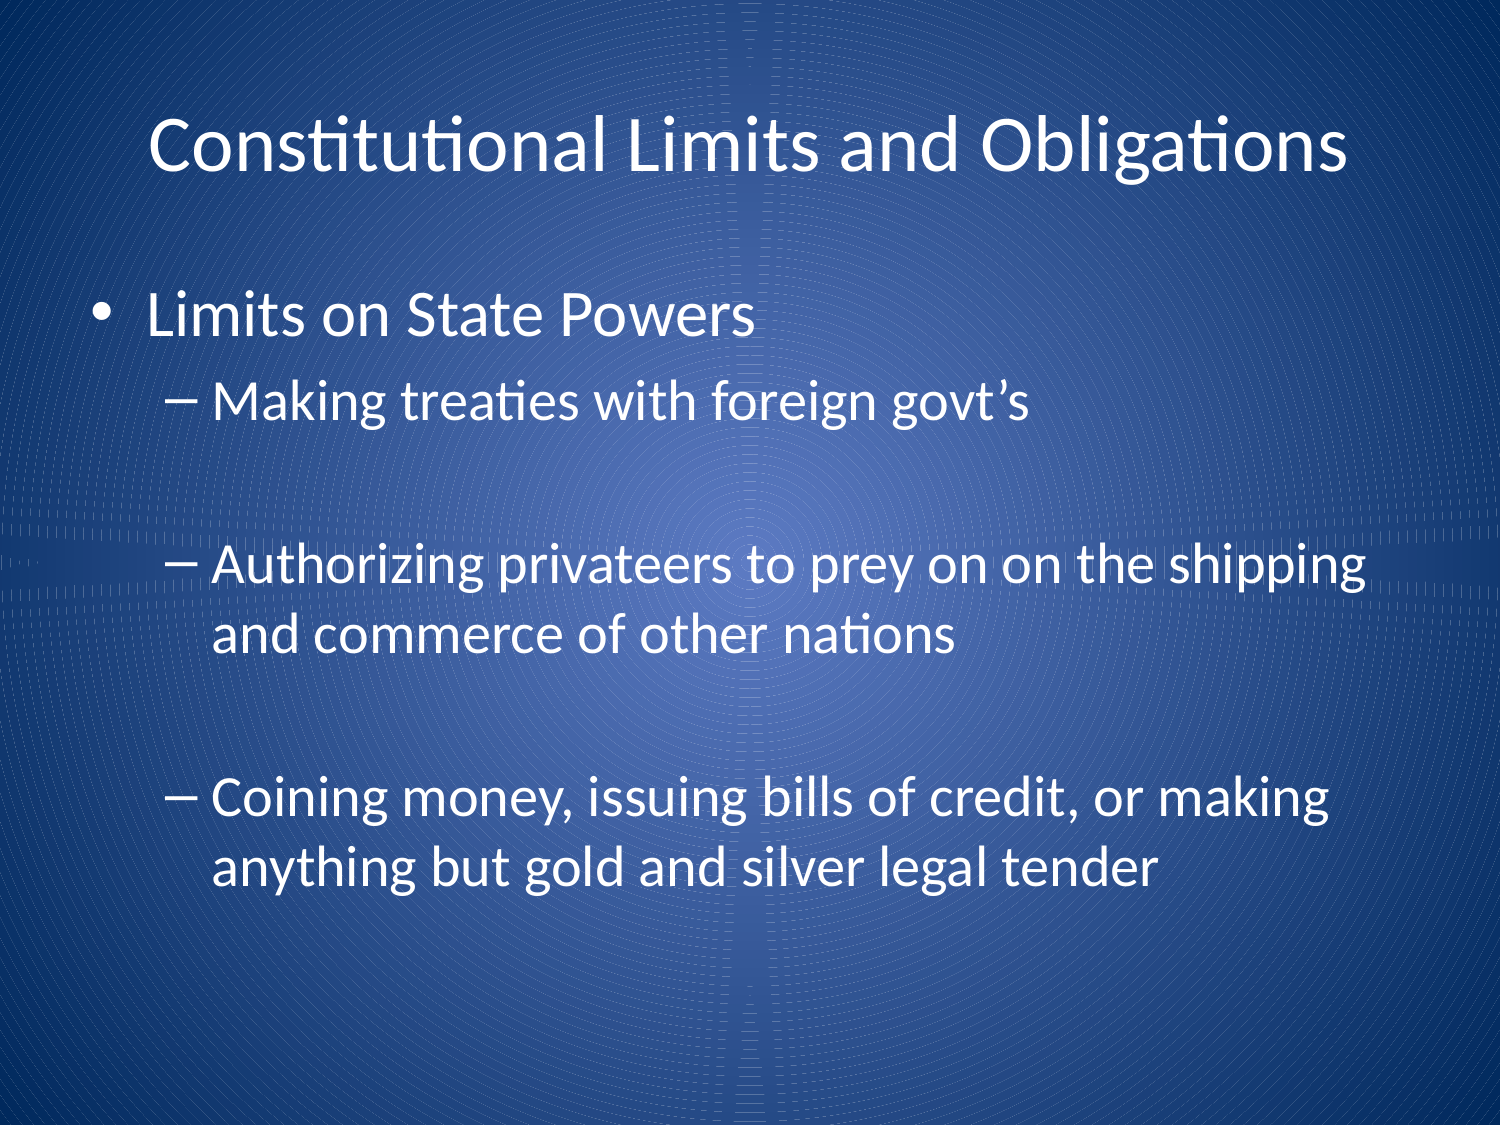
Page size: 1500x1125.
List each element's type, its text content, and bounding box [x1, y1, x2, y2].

list Limits on State Powers Making treaties with foreign govt’s Authorizing privateers to prey on on the shipping and commerce of other nations Coining money, issuing bills of credit, or making anything but gold and silver legal tender [75, 262, 1425, 1005]
title Constitutional Limits and Obligations [75, 45, 1425, 233]
